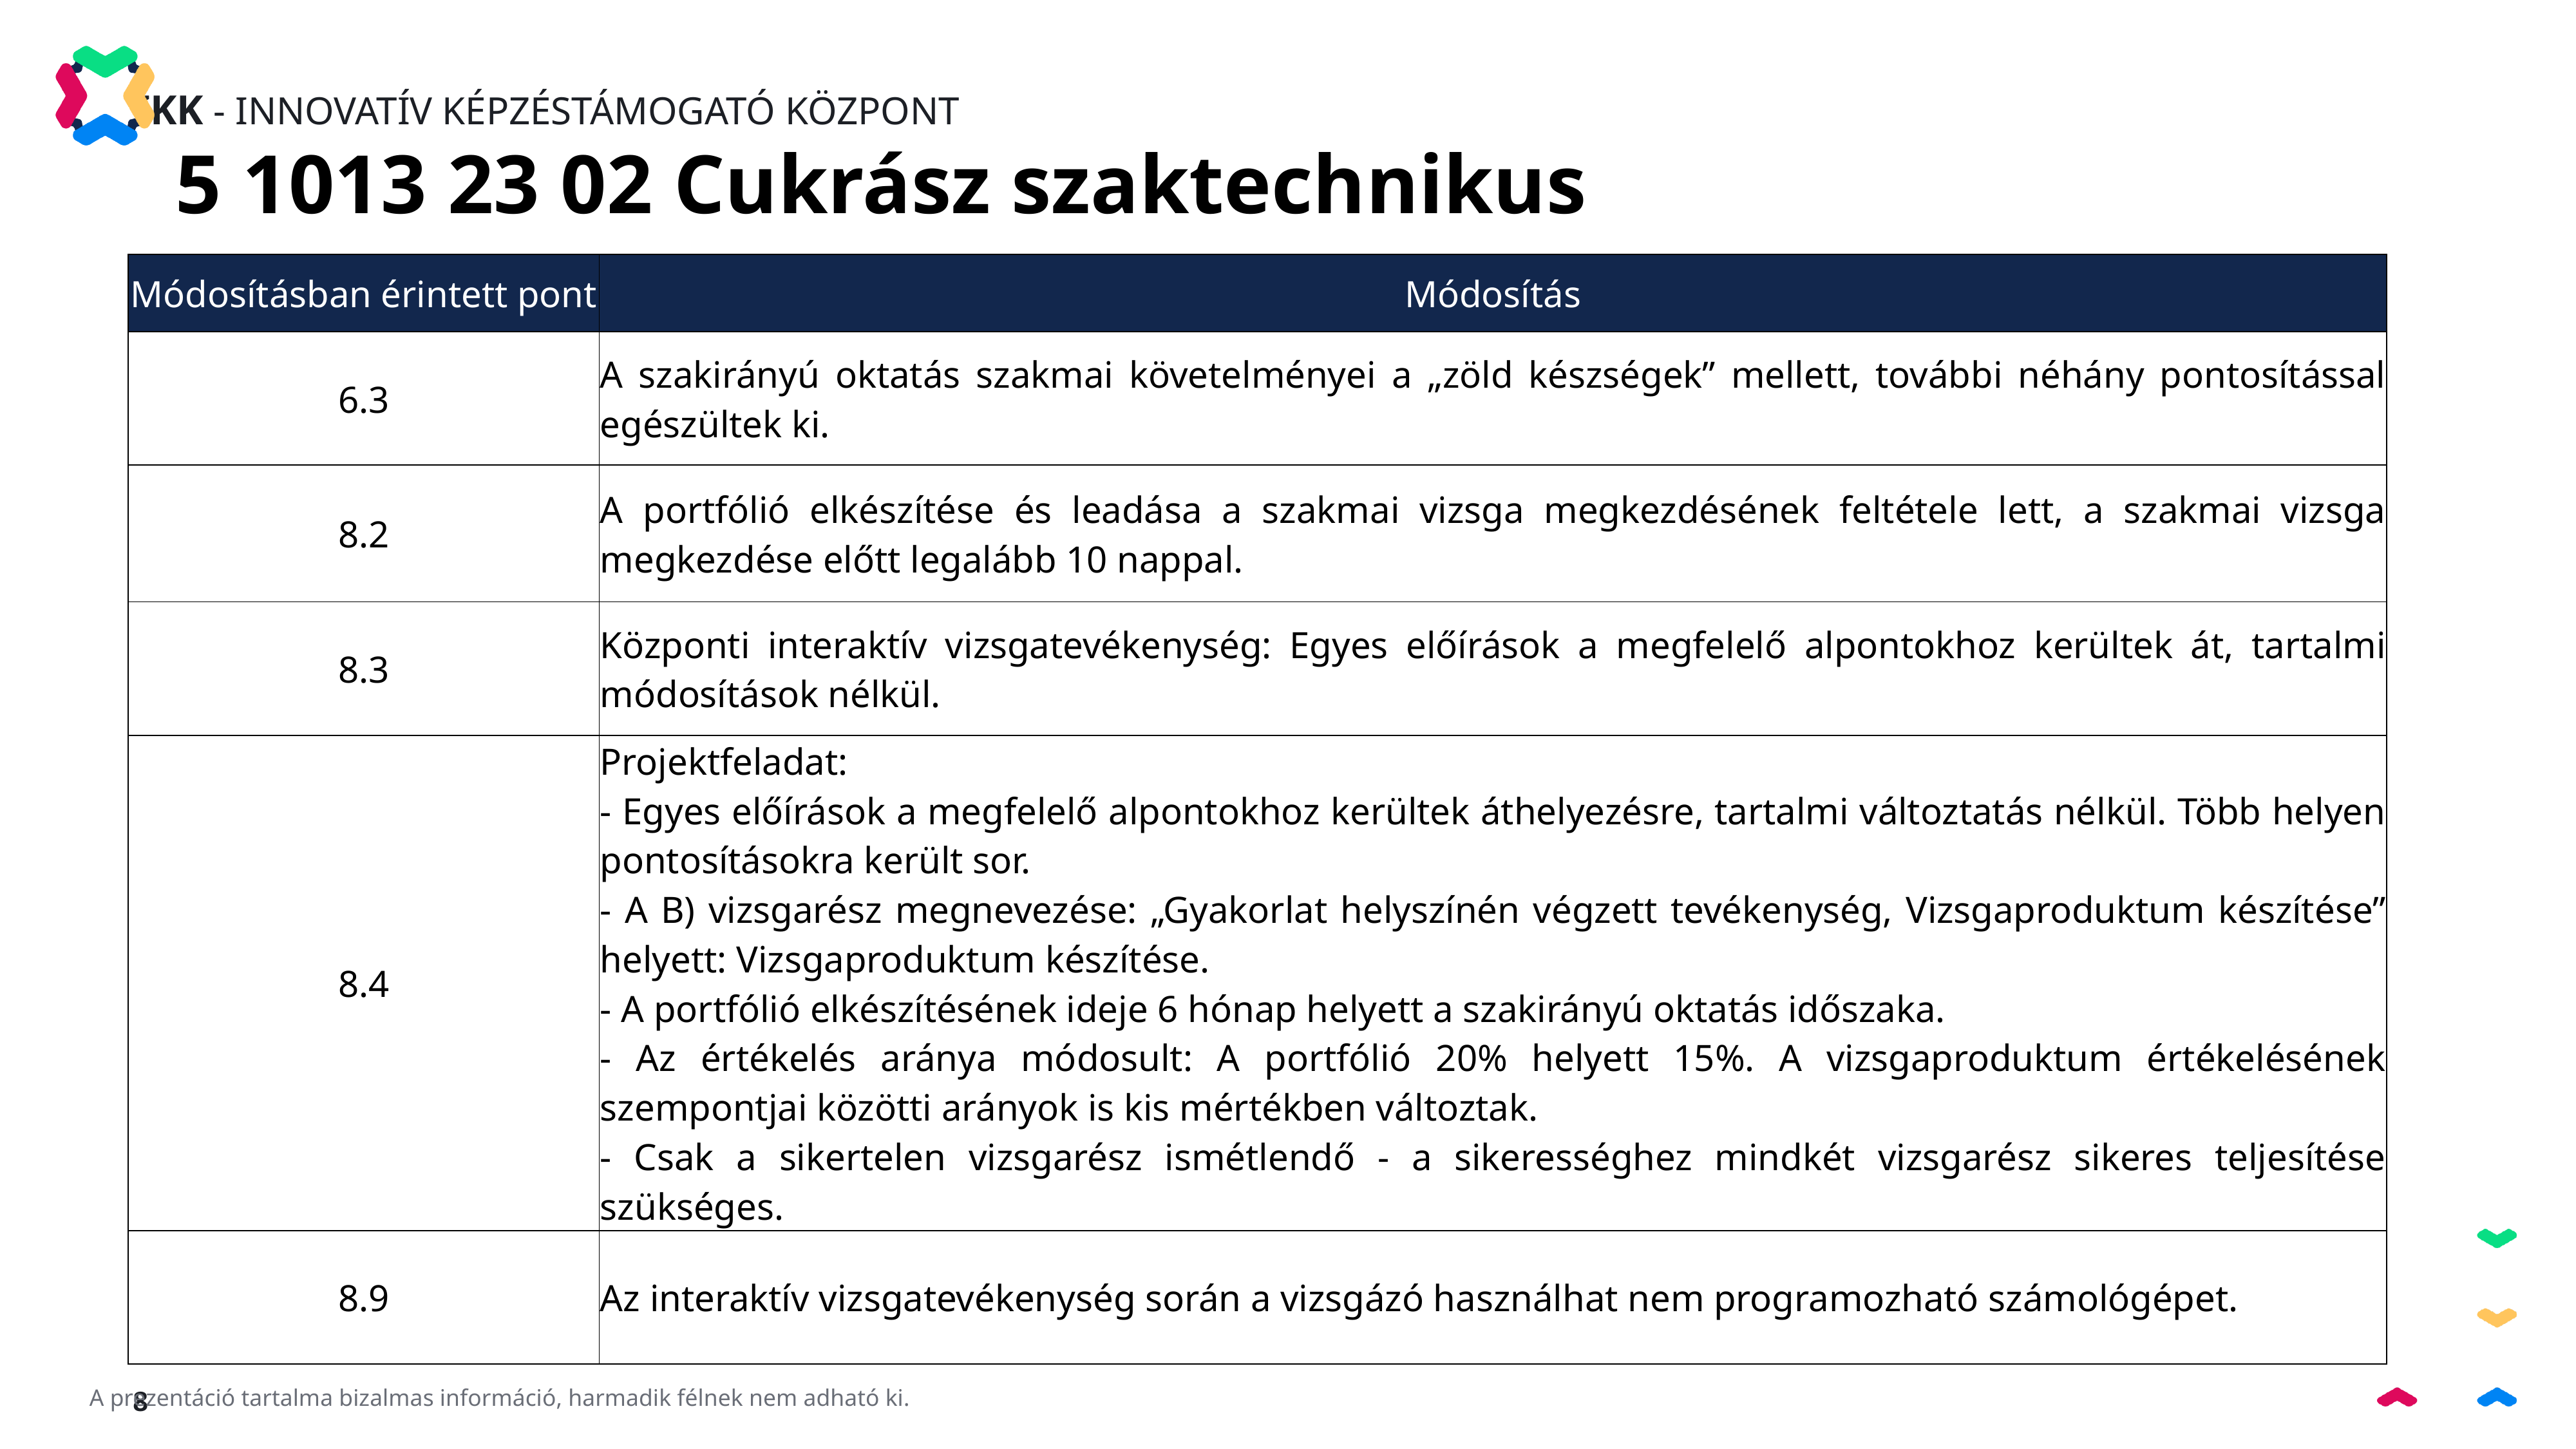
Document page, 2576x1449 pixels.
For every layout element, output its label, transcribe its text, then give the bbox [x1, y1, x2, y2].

table_cell A szakirányú oktatás szakmai követelményei a „zöld készségek” mellett, további néhány pontosítással egészültek ki. [600, 332, 2386, 464]
table_cell 8.9 [129, 1231, 599, 1363]
table_cell Központi interaktív vizsgatevékenység: Egyes előírások a megfelelő alpontokhoz kerültek át, tartalmi módosítások nélkül. [600, 602, 2386, 735]
table_header Módosításban érintett pont [129, 255, 599, 331]
picture [55, 46, 155, 146]
list [128, 207, 2336, 254]
list 5 1013 23 02 Cukrász szaktechnikus [175, 133, 2311, 207]
table_cell 8.3 [129, 602, 599, 735]
table_cell Projektfeladat: - Egyes előírások a megfelelő alpontokhoz kerültek áthelyezésre, tartalmi változtatás nélkül. Több helyen pontosításokra került sor. - A B) vizsgarész megnevezése: „Gyakorlat helyszínén végzett tevékenység, Vizsgaproduktum készítése” helyett: Vizsgaproduktum készítése. - A portfólió elkészítésének ideje 6 hónap helyett a szakirányú oktatás időszaka. - Az értékelés aránya módosult: A portfólió 20% helyett 15%. A vizsgaproduktum értékelésének szempontjai közötti arányok is kis mértékben változtak. - Csak a sikertelen vizsgarész ismétlendő - a sikerességhez mindkét vizsgarész sikeres teljesítése szükséges. [600, 736, 2386, 1230]
table_cell 8.4 [129, 736, 599, 1230]
picture [2377, 1229, 2517, 1406]
table_cell Az interaktív vizsgatevékenység során a vizsgázó használhat nem programozható számológépet. [600, 1231, 2386, 1363]
table_header Módosítás [600, 255, 2386, 331]
table_cell A portfólió elkészítése és leadása a szakmai vizsga megkezdésének feltétele lett, a szakmai vizsga megkezdése előtt legalább 10 nappal. [600, 466, 2386, 601]
table_cell 6.3 [129, 332, 599, 464]
table_cell 8.2 [129, 466, 599, 601]
